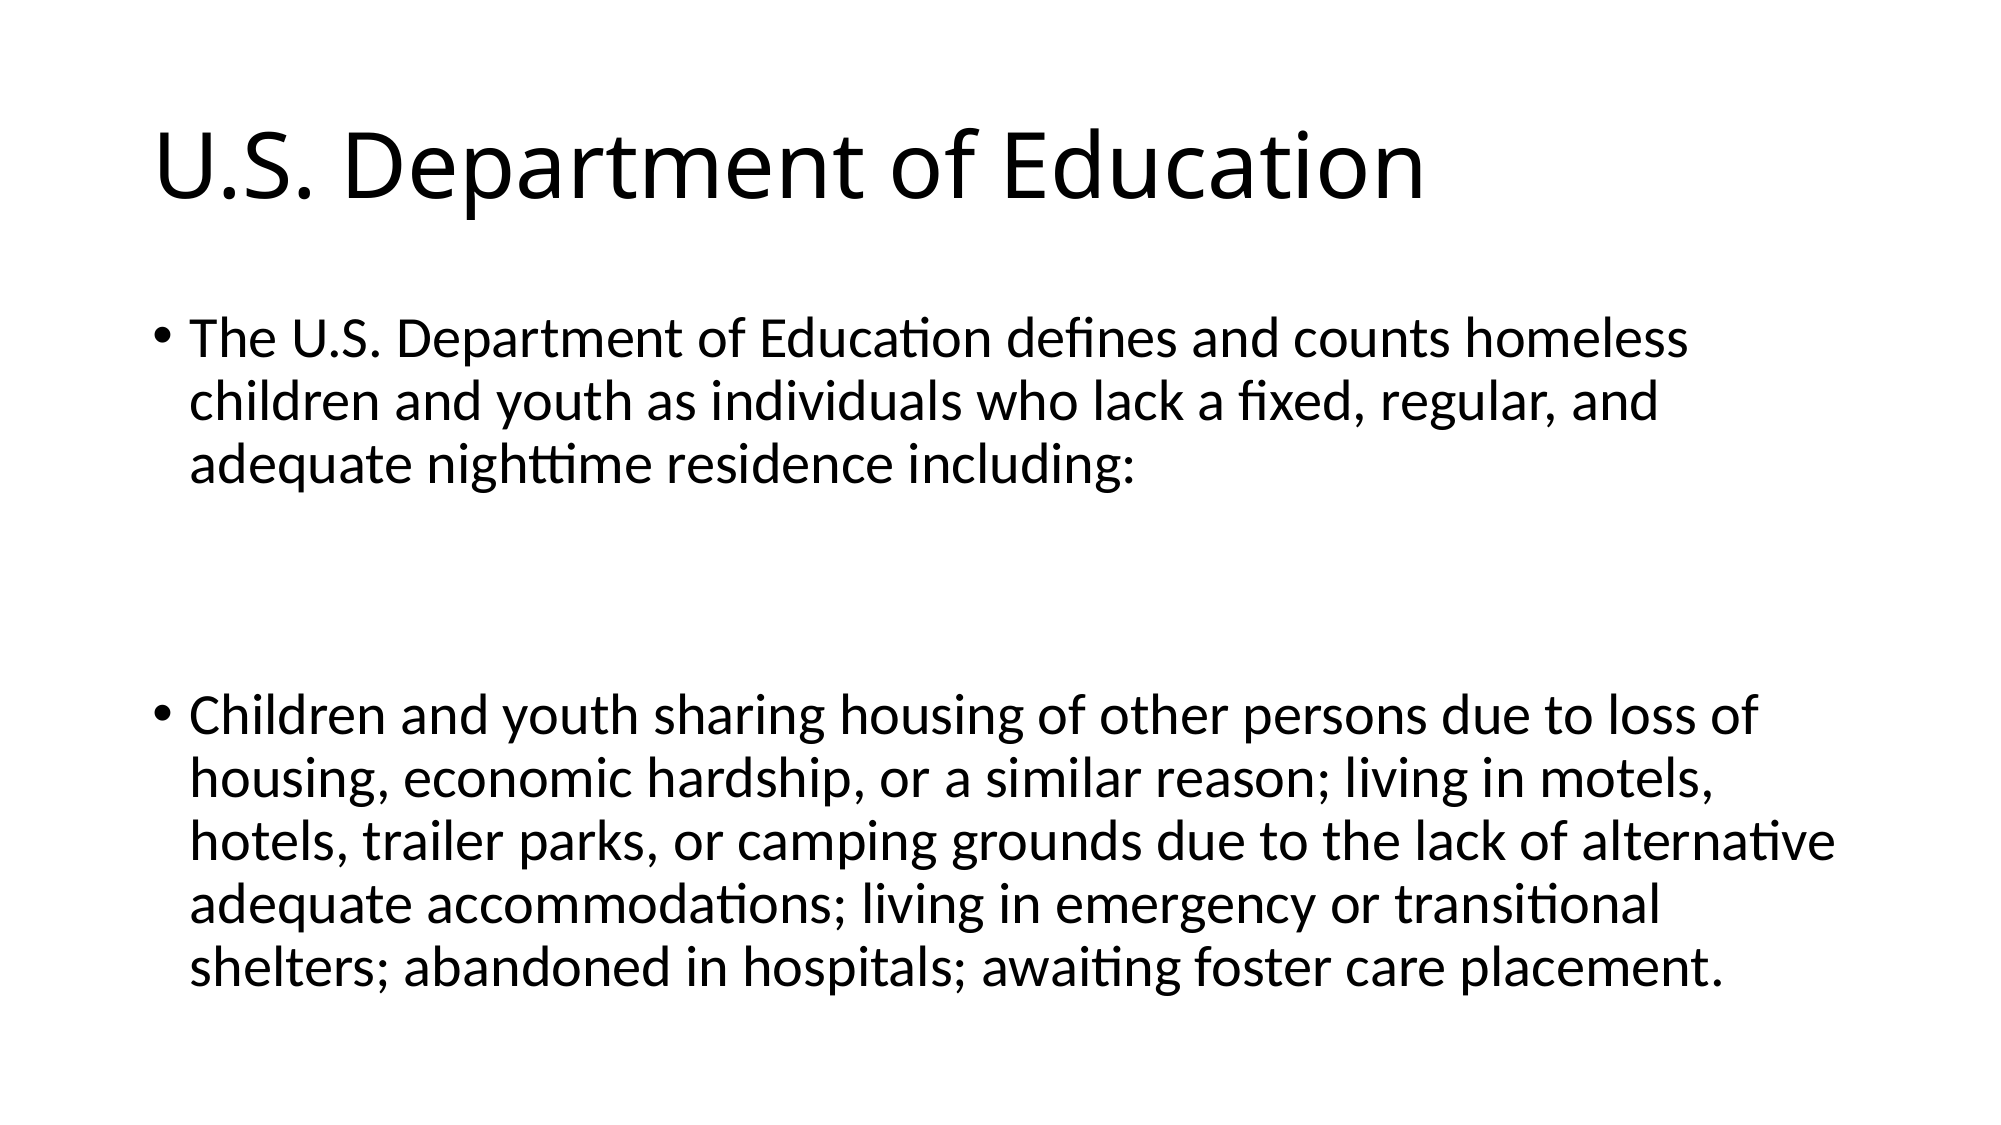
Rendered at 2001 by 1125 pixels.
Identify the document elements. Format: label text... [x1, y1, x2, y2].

list The U.S. Department of Education defines and counts homeless children and youth as individuals who lack a fixed, regular, and adequate nighttime residence including: Children and youth sharing housing of other persons due to loss of housing, economic hardship, or a similar reason; living in motels, hotels, trailer parks, or camping grounds due to the lack of alternative adequate accommodations; living in emergency or transitional shelters; abandoned in hospitals; awaiting foster care placement. [137, 299, 1863, 1014]
title U.S. Department of Education [137, 59, 1863, 278]
